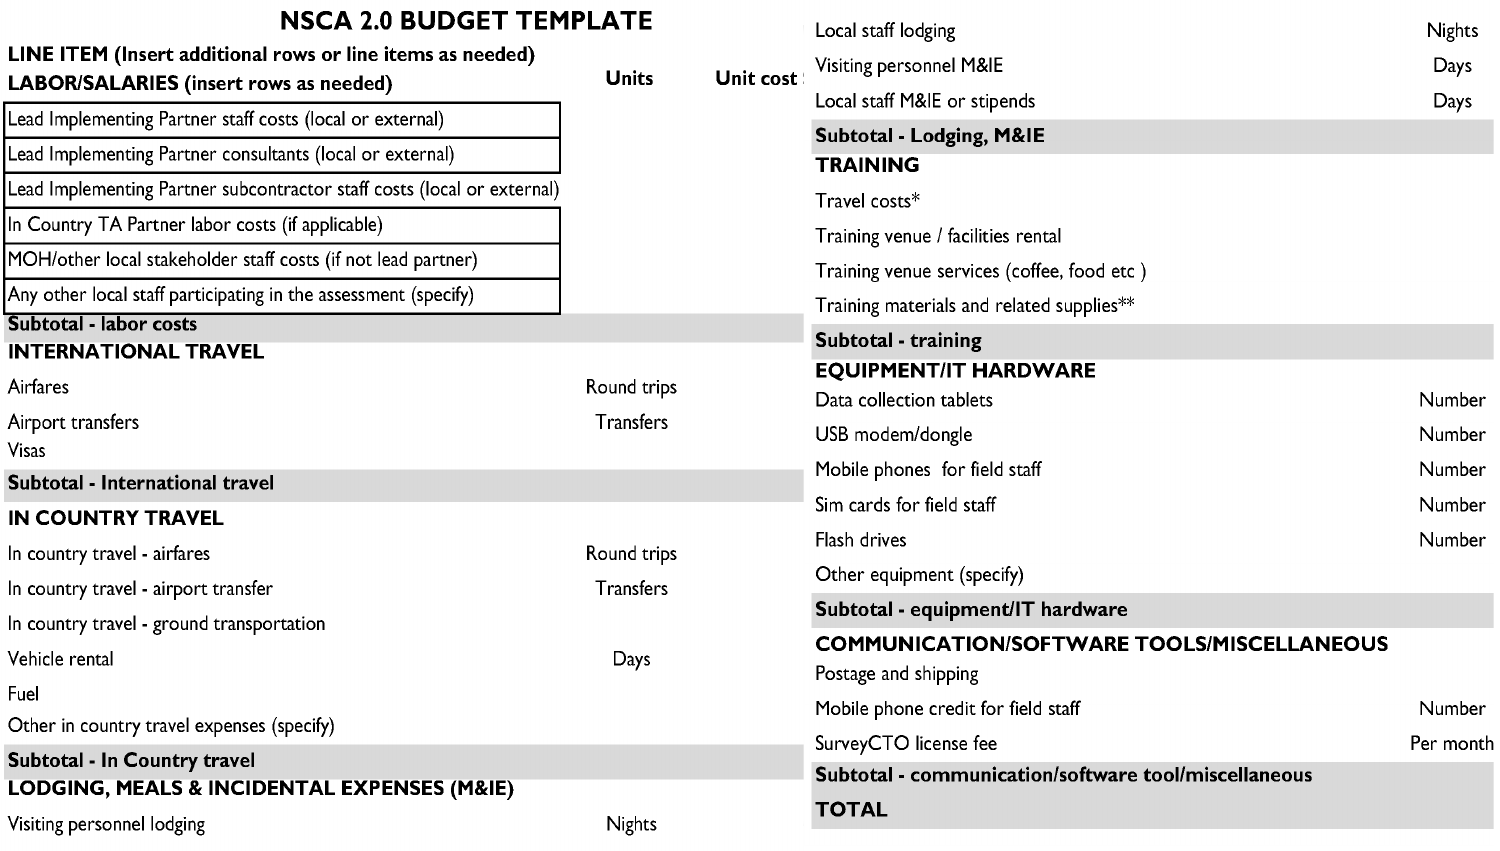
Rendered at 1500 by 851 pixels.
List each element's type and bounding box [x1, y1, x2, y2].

list [806, 0, 1494, 851]
picture [0, 0, 804, 851]
